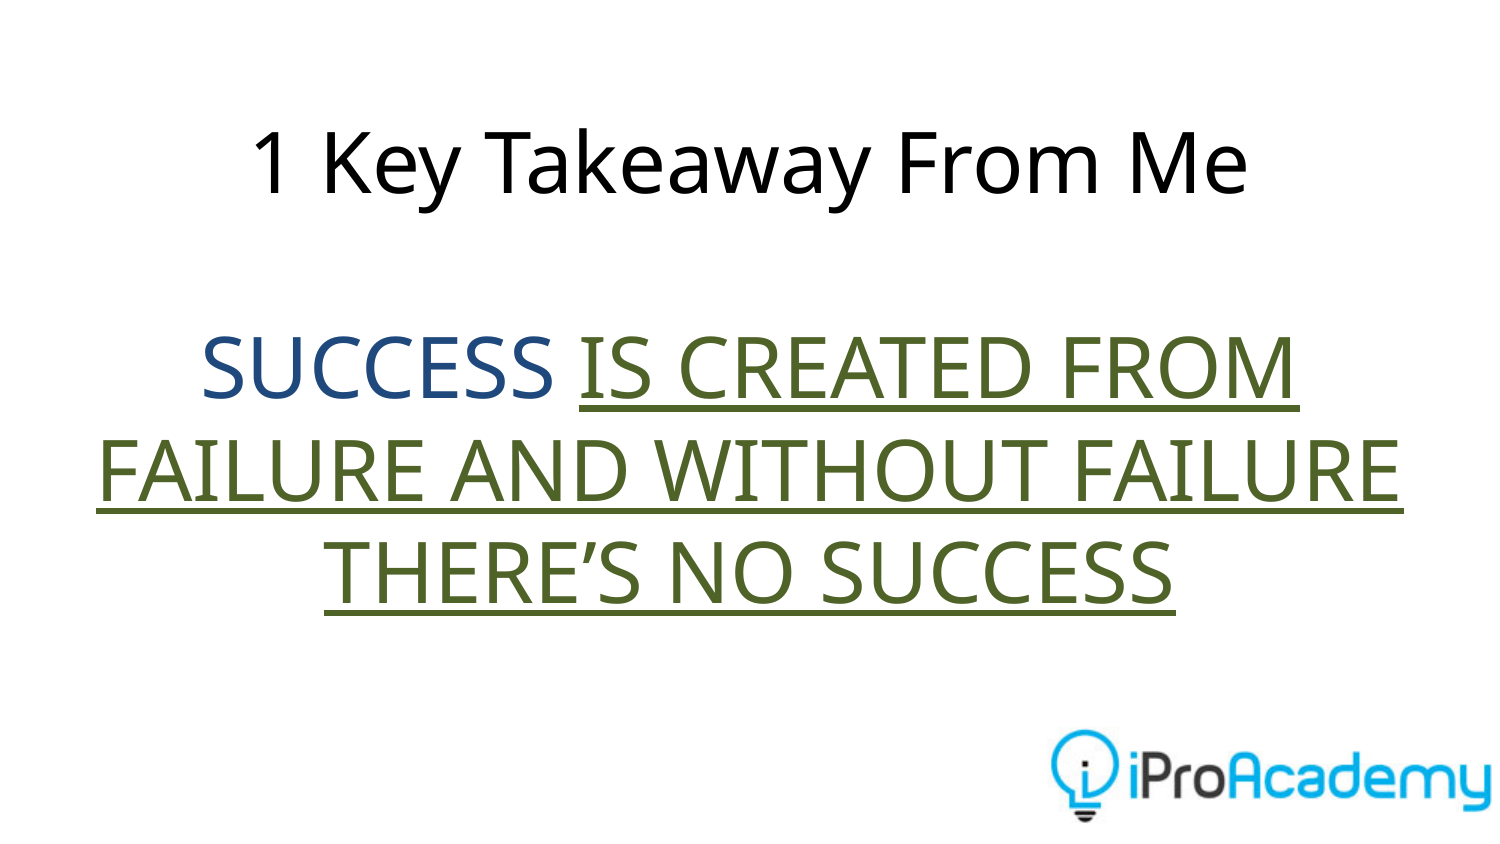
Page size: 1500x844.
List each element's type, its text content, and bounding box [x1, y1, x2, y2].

title 1 Key Takeaway From Me SUCCESS IS CREATED FROM FAILURE AND WITHOUT FAILURE THERE’S NO SUCCESS [75, 55, 1425, 776]
picture [1047, 715, 1499, 841]
